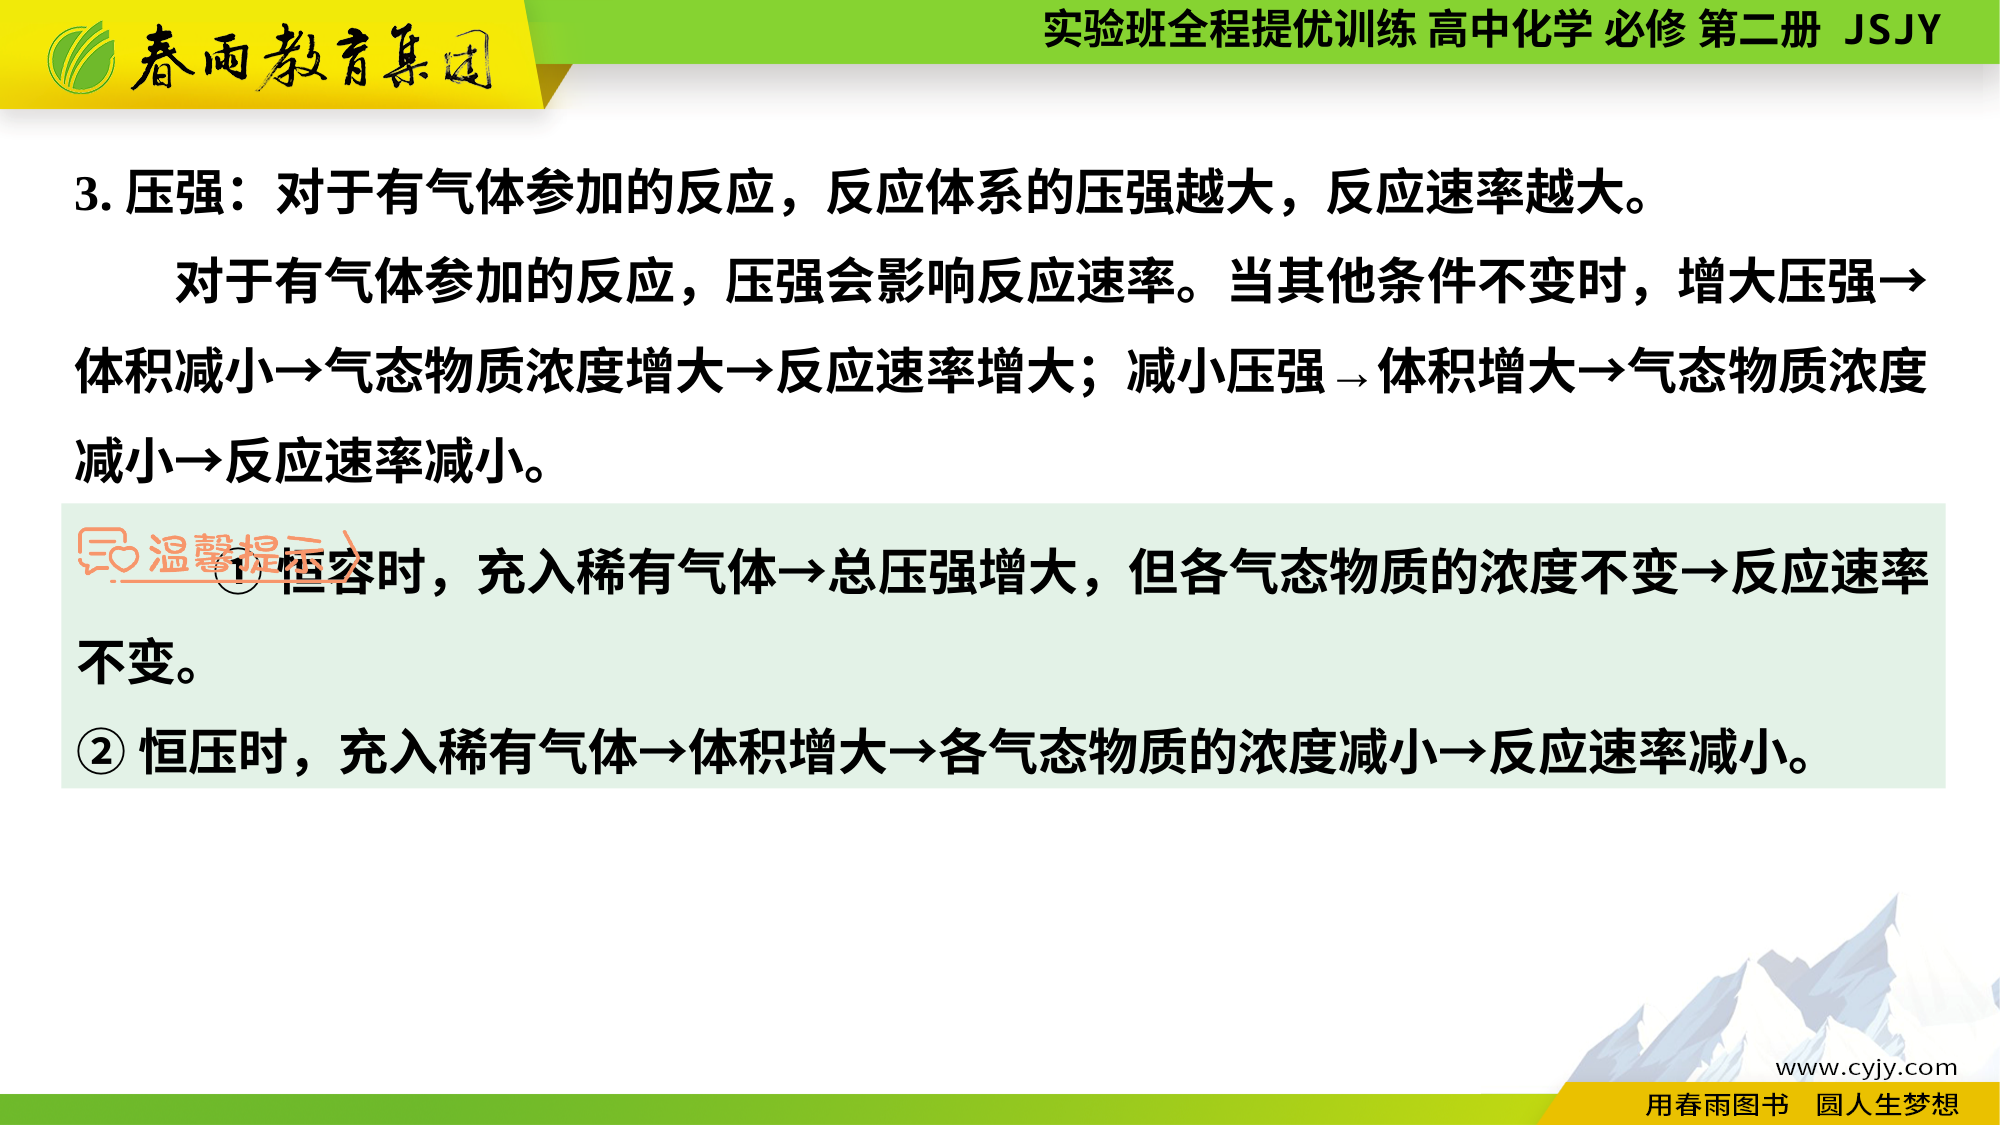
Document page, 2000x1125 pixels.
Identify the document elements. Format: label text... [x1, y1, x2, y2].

list 3.压强：对于有气体参加的反应，反应体系的压强越大，反应速率越大。 对于有气体参加的反应，压强会影响反应速率。当其他条件不变时，增大压强→体积减小→气态物质浓度增大→反应速率增大；减小压强→体积增大→气态物质浓度减小→反应速率减小。 [59, 122, 1944, 502]
picture [0, 0, 2000, 1125]
text_box ①恒容时，充入稀有气体→总压强增大，但各气态物质的浓度不变→反应速率不变。 ②恒压时，充入稀有气体→体积增大→各气态物质的浓度减小→反应速率减小。 [61, 503, 1946, 789]
